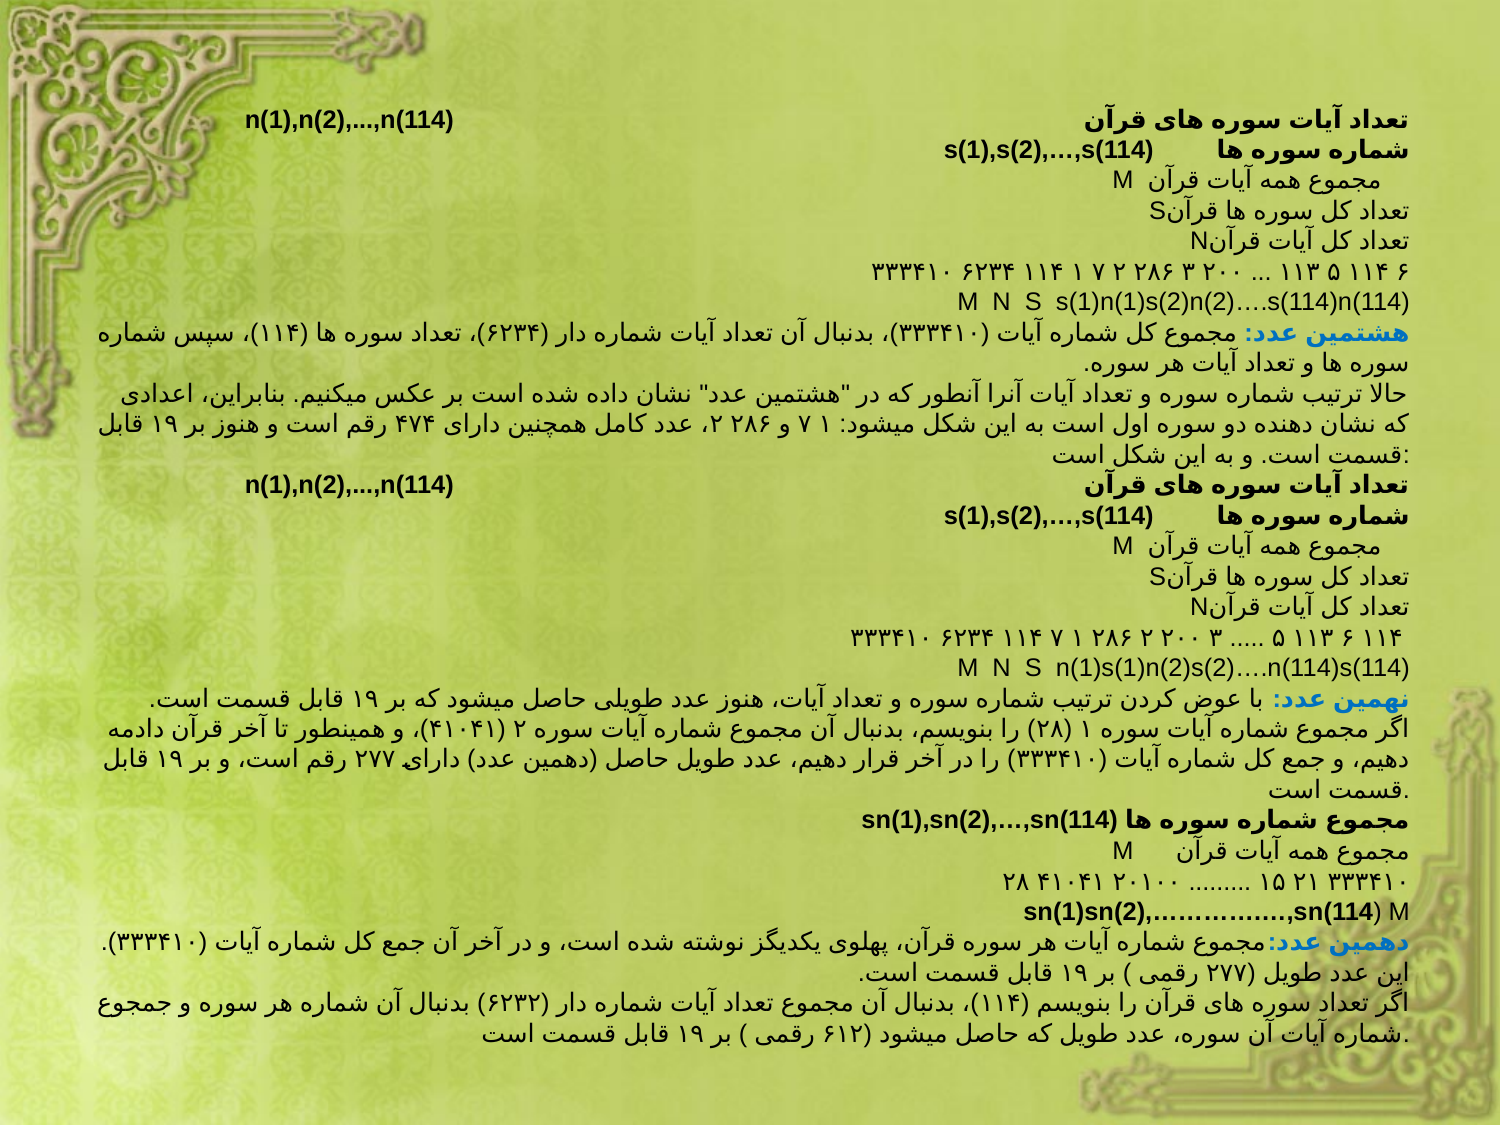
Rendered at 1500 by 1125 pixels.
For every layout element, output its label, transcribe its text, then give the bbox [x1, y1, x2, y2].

picture [0, 0, 1500, 1125]
title n(1),n(2),...,n(114) تعداد آیات سوره های قرآن s(1),s(2),…,s(114) شماره سوره ها M مجموع همه آیات قرآن Sتعداد کل سوره ها قرآن Nتعداد کل آیات قرآن ۶ ۱۱۴ ۵ ۱۱۳ ... ۲۰۰ ۳ ۲۸۶ ۲ ۷ ۱ ۱۱۴ ۶۲۳۴ ۳۳۳۴۱۰ M N S s(1)n(1)s(2)n(2)….s(114)n(114) هشتمین عدد: مجموع کل شماره آیات (۳۳۳۴۱۰)، بدنبال آن تعداد آیات شماره دار (۶۲۳۴)، تعداد سوره ها (۱۱۴)، سپس شماره سوره ها و تعداد آیات هر سوره. حالا ترتیب شماره سوره و تعداد آیات آنرا آنطور که در "هشتمین عدد" نشان داده شده است بر عکس میکنیم. بنابراین، اعدادى که نشان دهنده دو سوره اول است به این شکل میشود: ۱ ۷ و ۲۸۶ ۲، عدد کامل همچنین داراى ۴۷۴ رقم است و هنوز بر ۱۹ قابل قسمت است. و به این شکل است: n(1),n(2),...,n(114) تعداد آیات سوره های قرآن s(1),s(2),…,s(114) شماره سوره ها M مجموع همه آیات قرآن Sتعداد کل سوره ها قرآن Nتعداد کل آیات قرآن ۱۱۴ ۶ ۱۱۳ ۵ ..... ۳ ۲۰۰ ۲ ۲۸۶ ۱ ۷ ۱۱۴ ۶۲۳۴ ۳۳۳۴۱۰ M N S n(1)s(1)n(2)s(2)….n(114)s(114) نهمین عدد: با عوض کردن ترتیب شماره سوره و تعداد آیات، هنوز عدد طویلى حاصل میشود که بر ۱۹ قابل قسمت است. اگر مجموع شماره آیات سوره ۱ (۲۸) را بنویسم، بدنبال آن مجموع شماره آیات سوره ۲ (۴۱۰۴۱)، و همینطور تا آخر قرآن دادمه دهیم، و جمع کل شماره آیات (۳۳۳۴۱۰) را در آخر قرار دهیم، عدد طویل حاصل (دهمین عدد) داراى ۲۷۷ رقم است، و بر ۱۹ قابل قسمت است. sn(1),sn(2),…,sn(114) مجموع شماره سوره ها M مجموع همه آیات قرآن ۳۳۳۴۱۰ ۲۱ ۱۵ ......... ۲۰۱۰۰ ۴۱۰۴۱ ۲۸ sn(1)sn(2),………….…,sn(114) M دهمین عدد:مجموع شماره آیات هر سوره قرآن، پهلوى یکدیگز نوشته شده است، و در آخر آن جمع کل شماره آیات (۳۳۳۴۱۰). این عدد طویل (۲۷۷ رقمى ) بر ۱۹ قابل قسمت است. اگر تعداد سوره هاى قرآن را بنویسم (۱۱۴)، بدنبال آن مجموع تعداد آیات شماره دار (۶۲۳۲) بدنبال آن شماره هر سوره و جمجوع شماره آیات آن سوره، عدد طویل که حاصل میشود (۶۱۲ رقمى ) بر ۱۹ قابل قسمت است. [74, 62, 1426, 1056]
